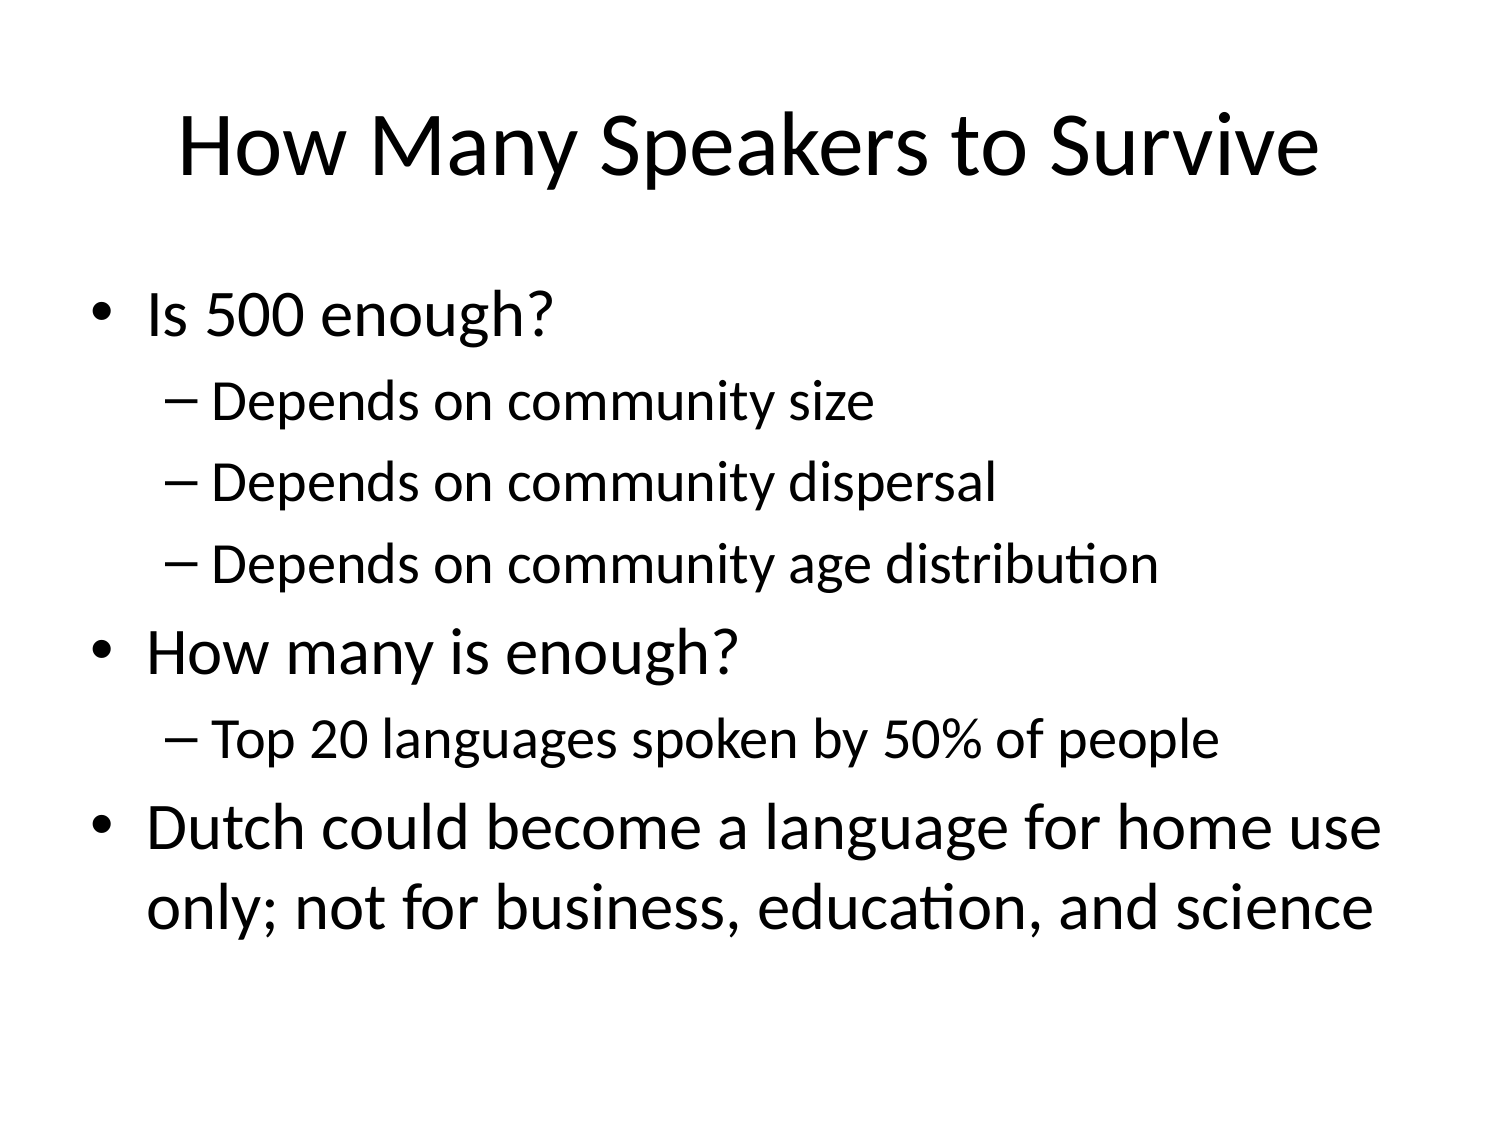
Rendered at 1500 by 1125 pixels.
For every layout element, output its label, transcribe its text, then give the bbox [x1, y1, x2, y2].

title How Many Speakers to Survive [75, 45, 1425, 233]
list Is 500 enough? Depends on community size Depends on community dispersal Depends on community age distribution How many is enough? Top 20 languages spoken by 50% of people Dutch could become a language for home use only; not for business, education, and science [75, 262, 1425, 1005]
